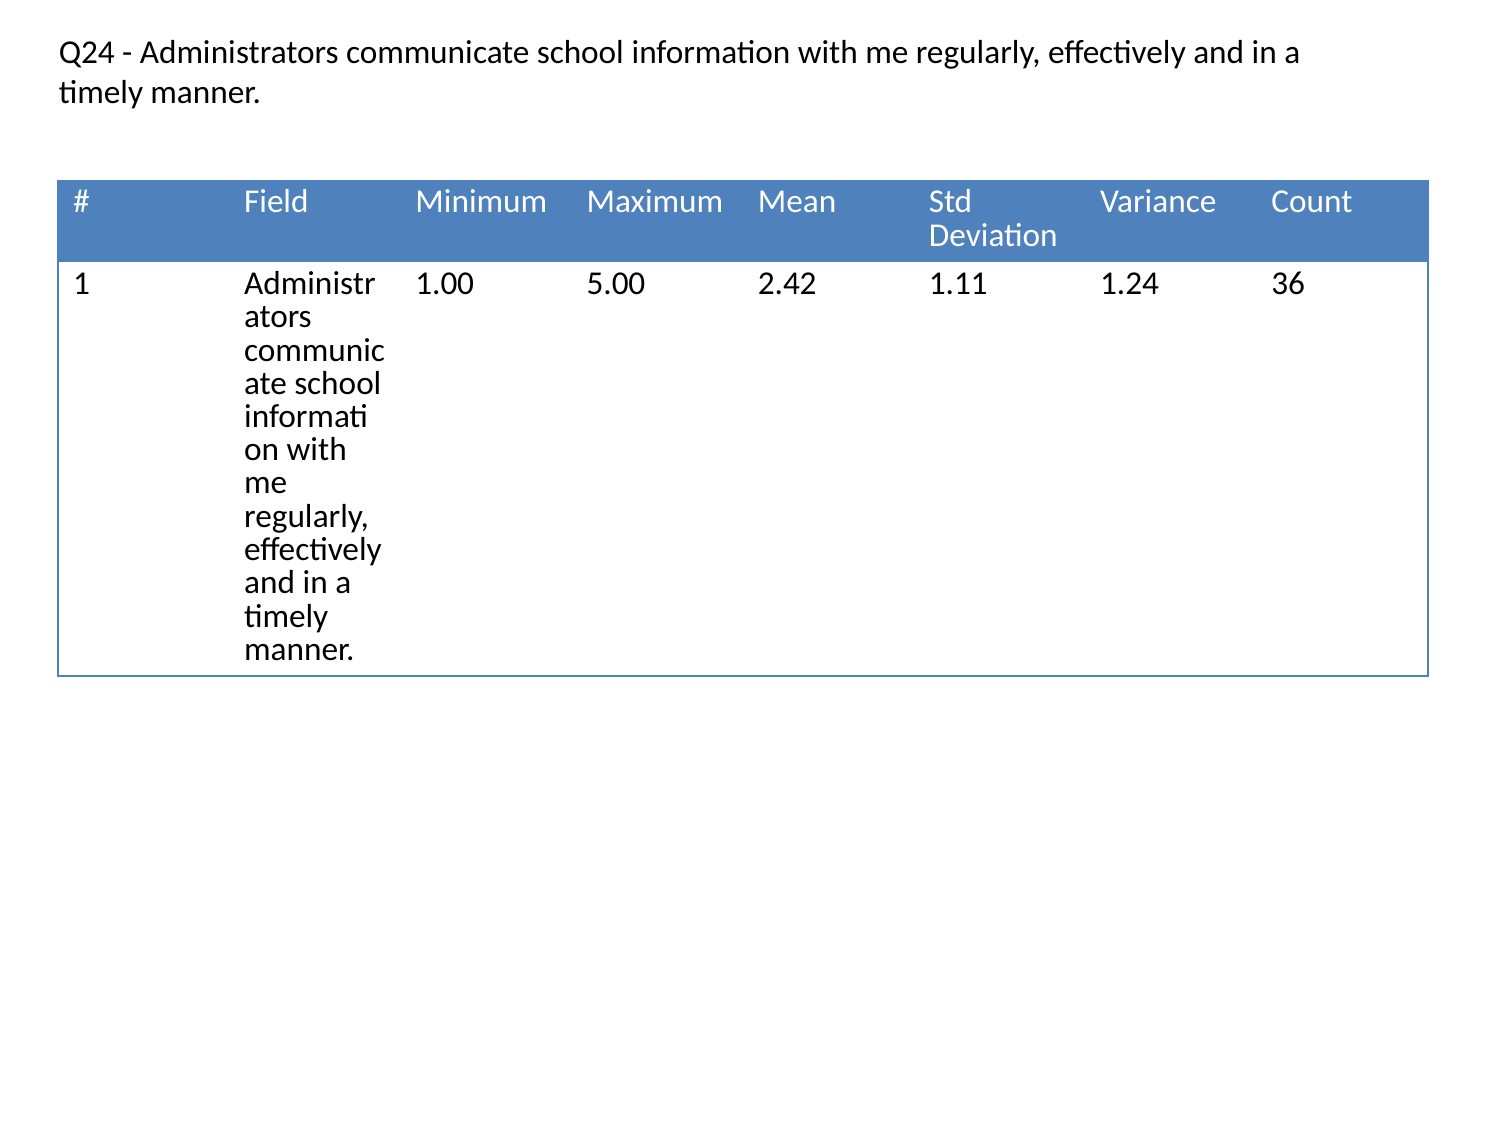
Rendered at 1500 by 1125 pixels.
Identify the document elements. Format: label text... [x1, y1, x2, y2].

table_cell 5.00 [572, 262, 743, 675]
table_header Std Deviation [914, 181, 1085, 262]
table_cell 1.24 [1085, 262, 1256, 675]
table_cell Administrators communicate school information with me regularly, effectively and in a timely manner. [229, 262, 400, 675]
table_cell 2.42 [743, 262, 914, 675]
table_cell 36 [1256, 262, 1427, 675]
table_cell 1 [59, 262, 229, 675]
table_header Variance [1085, 181, 1256, 262]
table_cell 1.11 [914, 262, 1085, 675]
table_cell 1.00 [400, 262, 572, 675]
table_header Minimum [400, 181, 572, 262]
table_header Field [229, 181, 400, 262]
table_header Count [1256, 181, 1427, 262]
table_header # [59, 181, 229, 262]
table_header Mean [743, 181, 914, 262]
text_box Q24 - Administrators communicate school information with me regularly, effectively and in a timely manner. [44, 22, 1395, 84]
table_header Maximum [572, 181, 743, 262]
